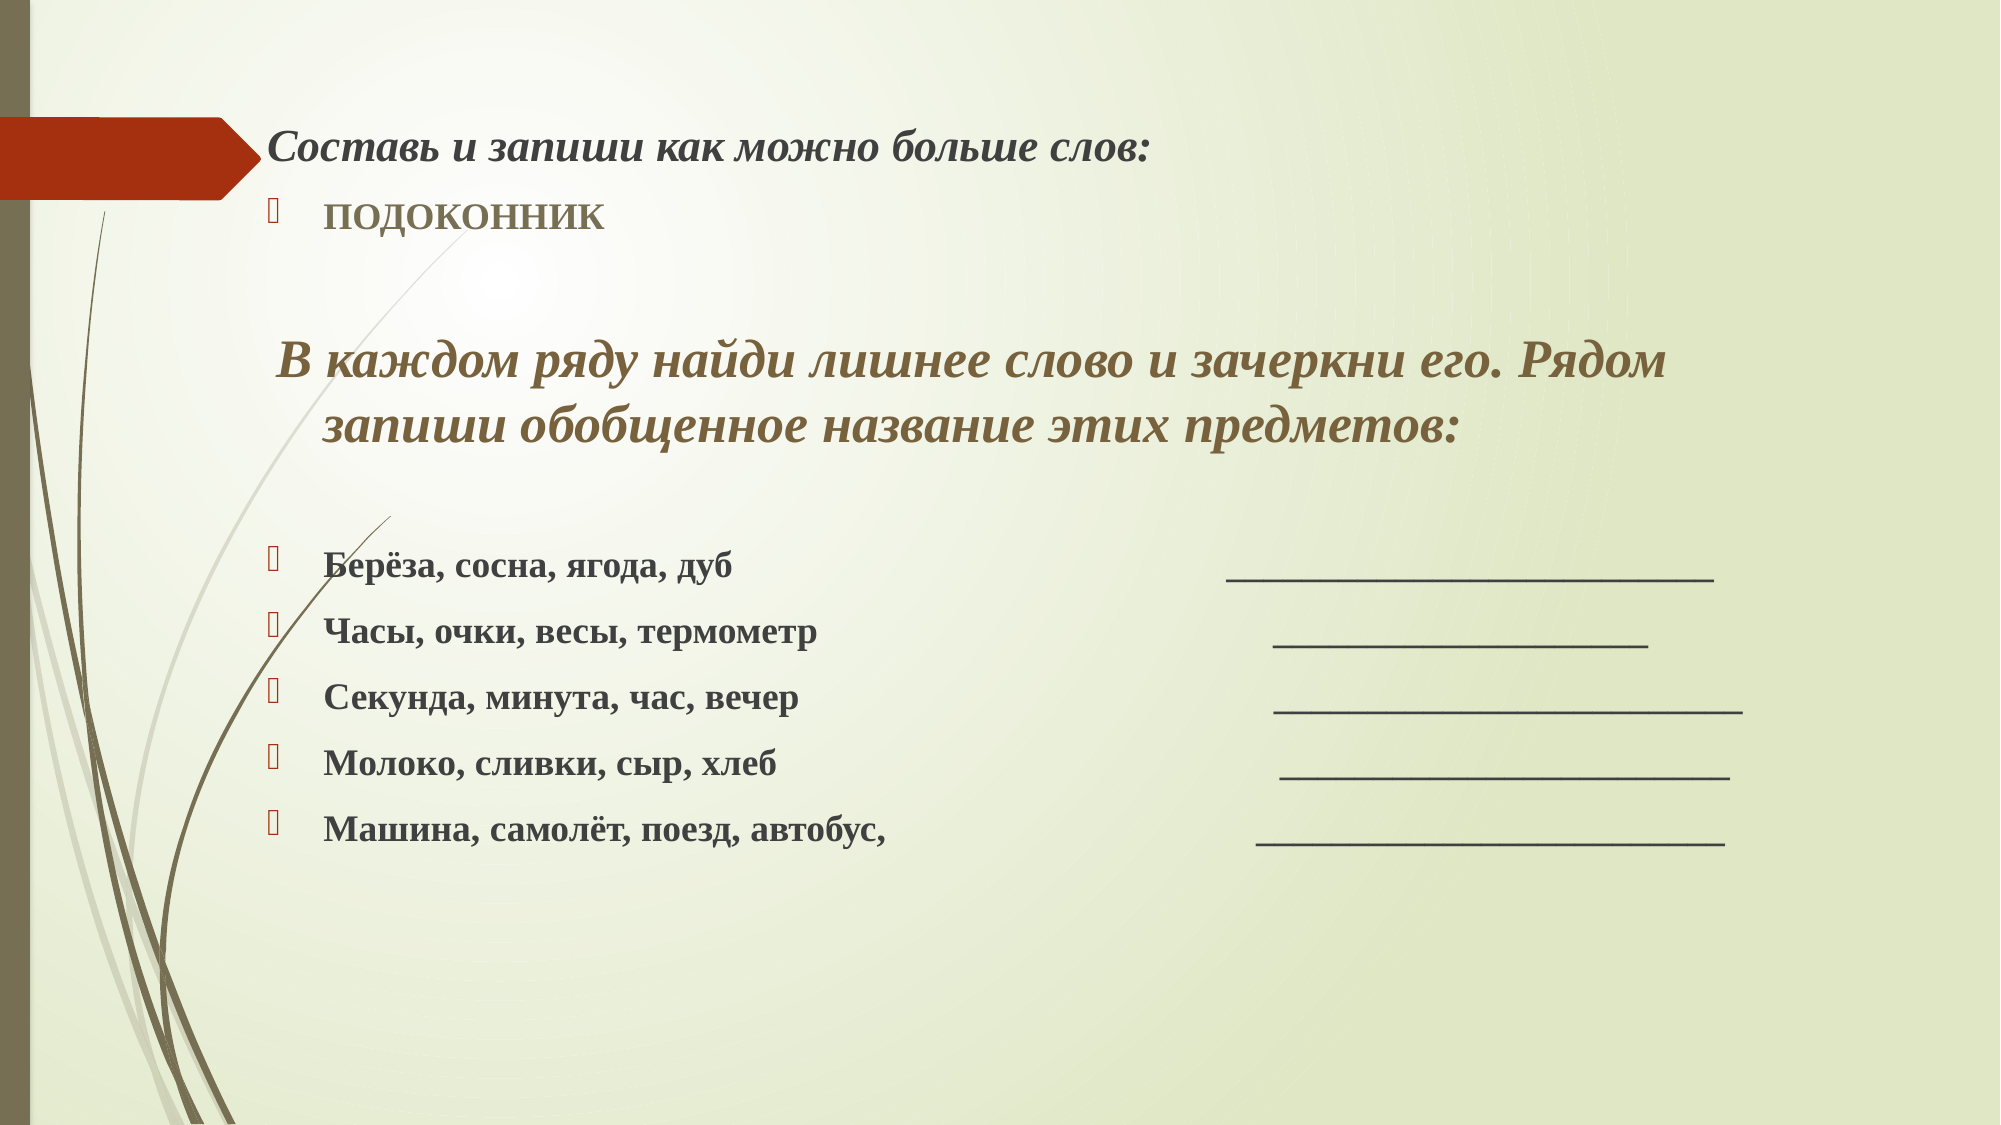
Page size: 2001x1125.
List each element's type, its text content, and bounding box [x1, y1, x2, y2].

list Составь и запиши как можно больше слов: ПОДОКОННИК В каждом ряду найди лишнее слово и зачеркни его. Рядом запиши обобщенное название этих предметов: Берёза, сосна, ягода, дуб __________________________ Часы, очки, весы, термометр ____________________ Секунда, минута, час, вечер _________________________ Молоко, сливки, сыр, хлеб ________________________ Машина, самолёт, поезд, автобус, _________________________ [252, 42, 1845, 1005]
